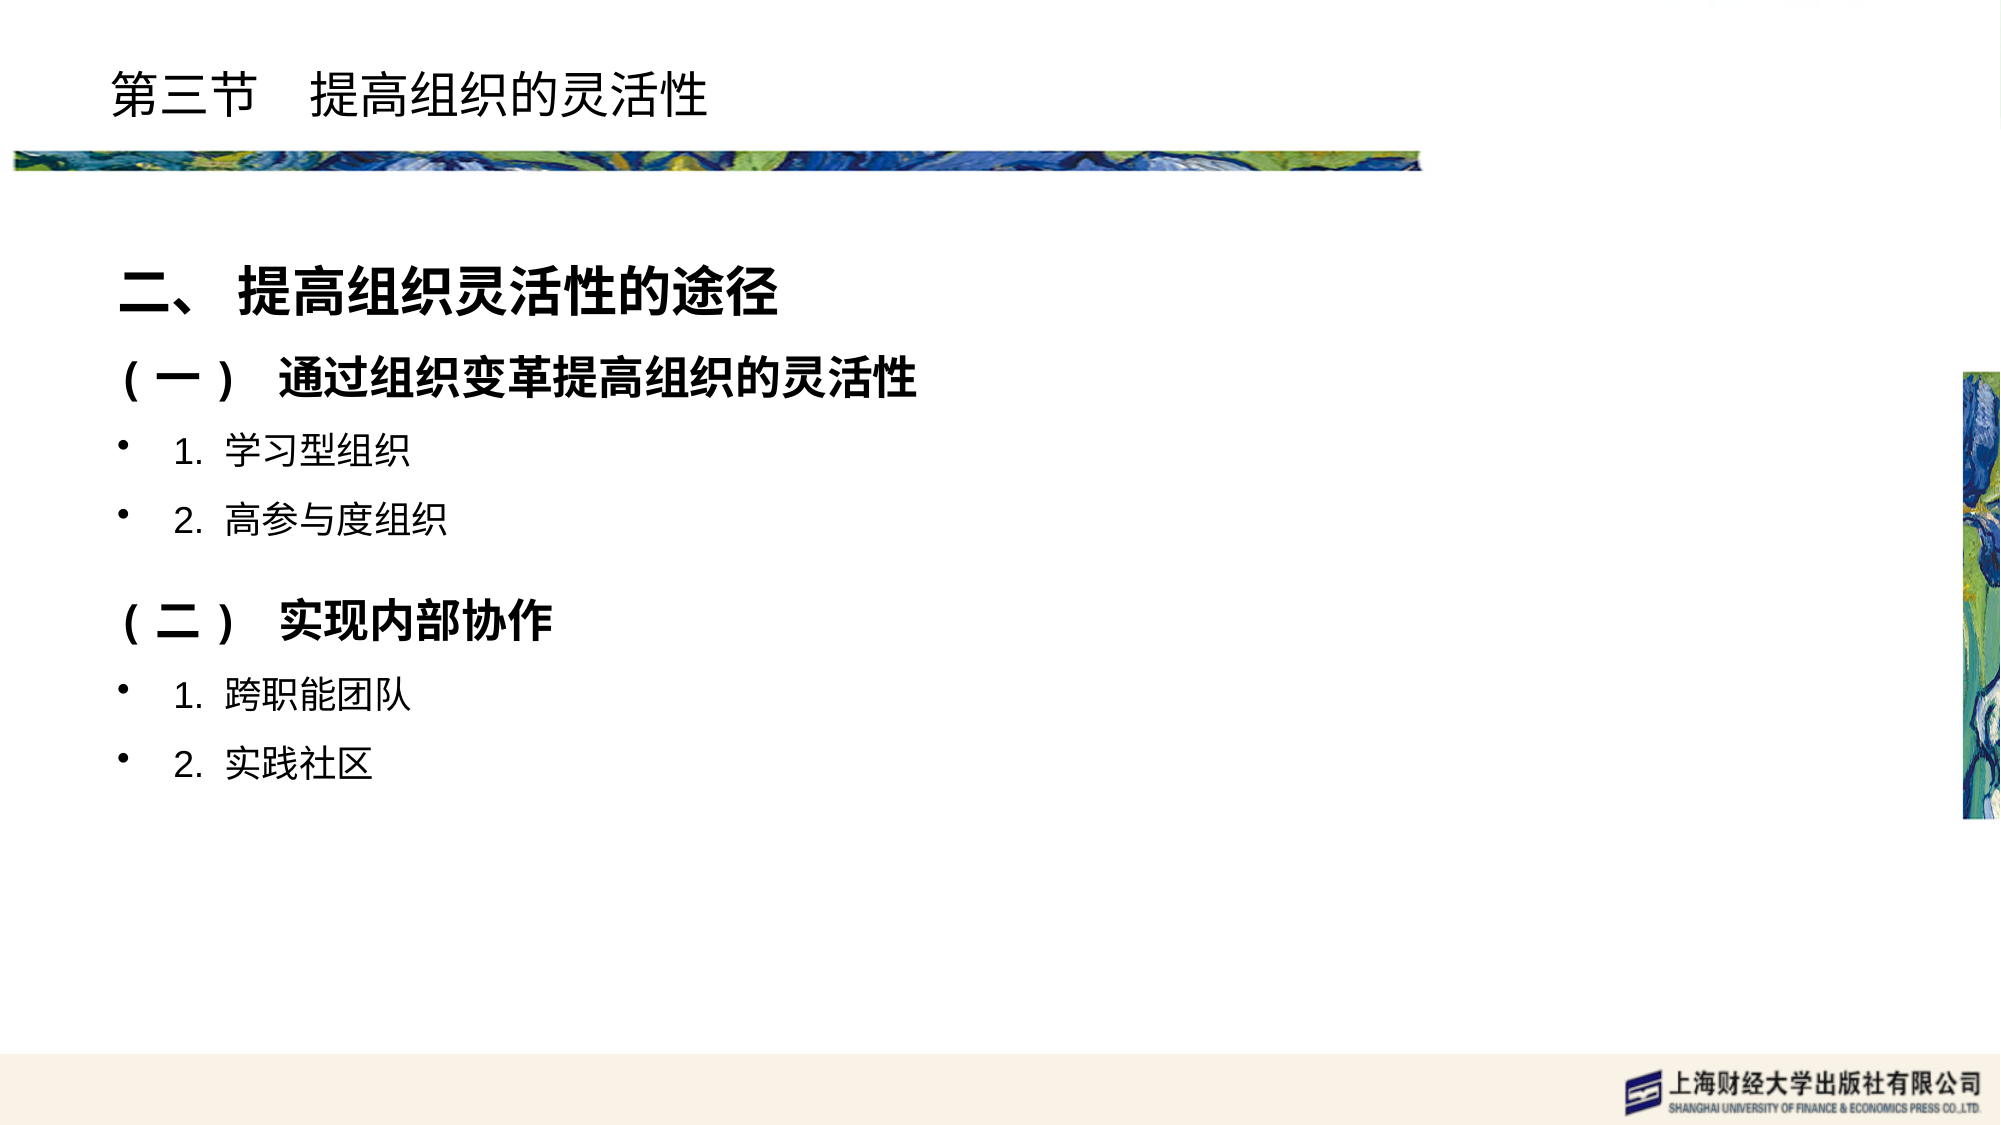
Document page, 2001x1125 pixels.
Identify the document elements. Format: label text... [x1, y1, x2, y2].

picture [0, 0, 2001, 1125]
list 二、 提高组织灵活性的途径 (一) 通过组织变革提高组织的灵活性 1. 学习型组织 2. 高参与度组织 (二) 实现内部协作 1. 跨职能团队 2. 实践社区 [102, 233, 1898, 1032]
title 第三节 提高组织的灵活性 [94, 42, 1451, 146]
